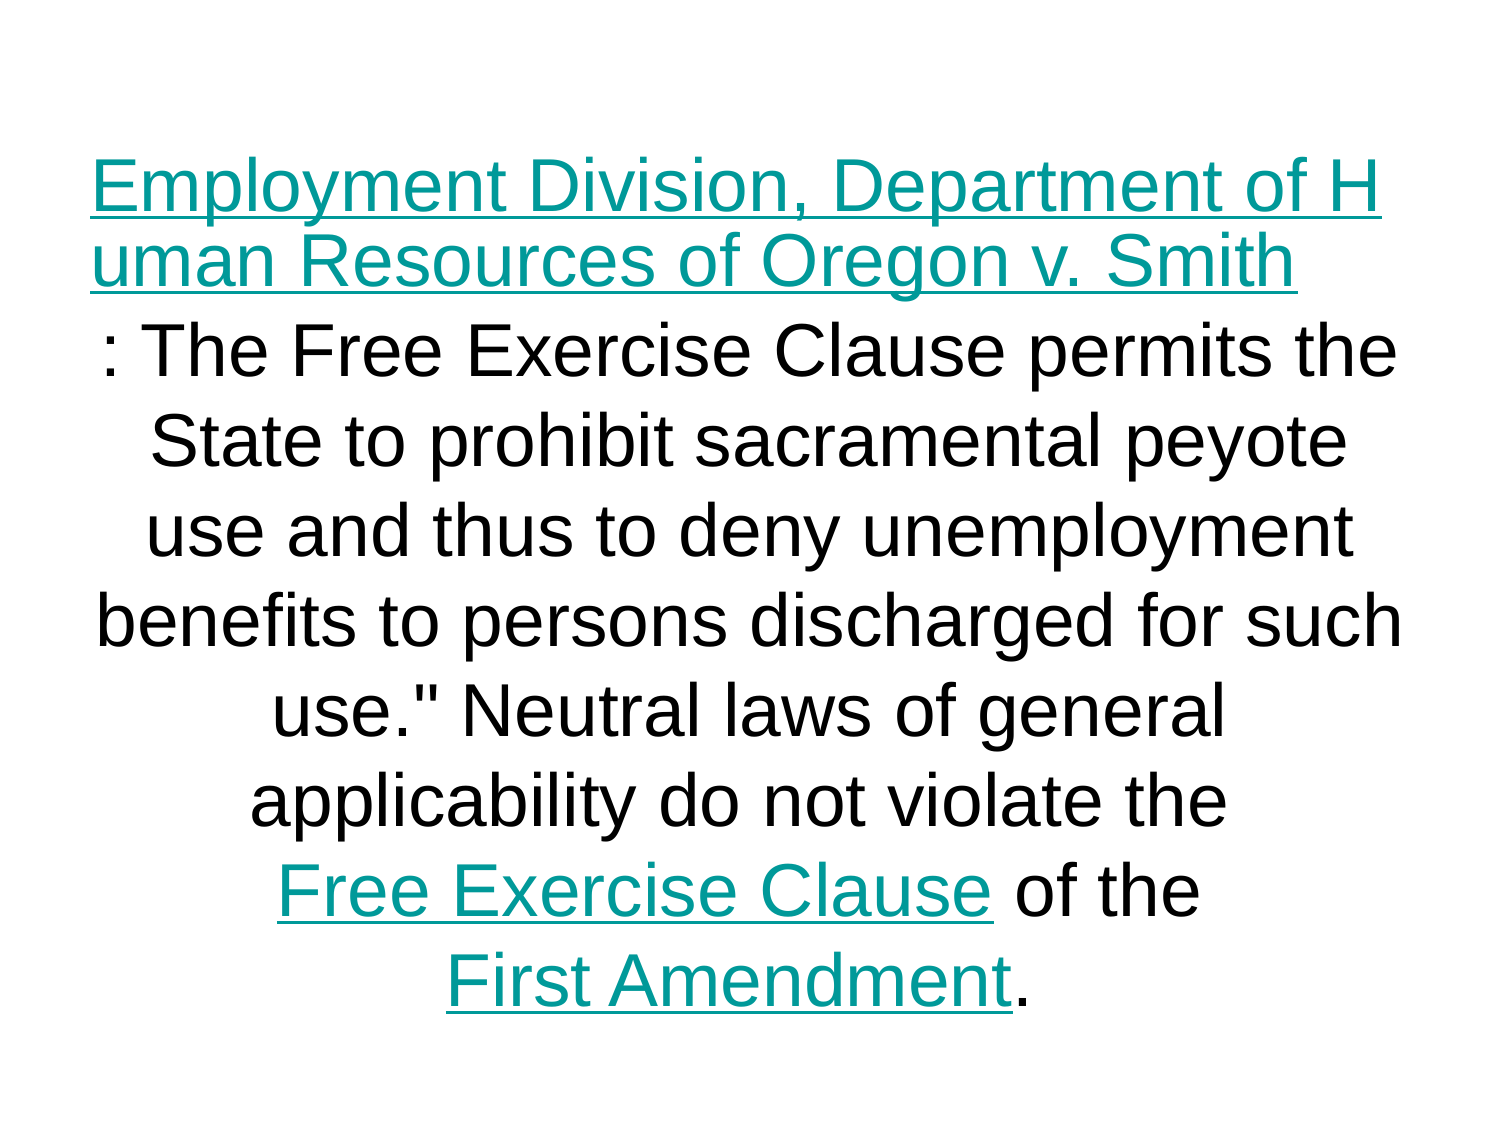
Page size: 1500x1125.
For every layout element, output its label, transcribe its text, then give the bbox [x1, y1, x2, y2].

title Employment Division, Department of Human Resources of Oregon v. Smith: The Free Exercise Clause permits the State to prohibit sacramental peyote use and thus to deny unemployment benefits to persons discharged for such use." Neutral laws of general applicability do not violate the Free Exercise Clause of the First Amendment. [74, 44, 1426, 1038]
